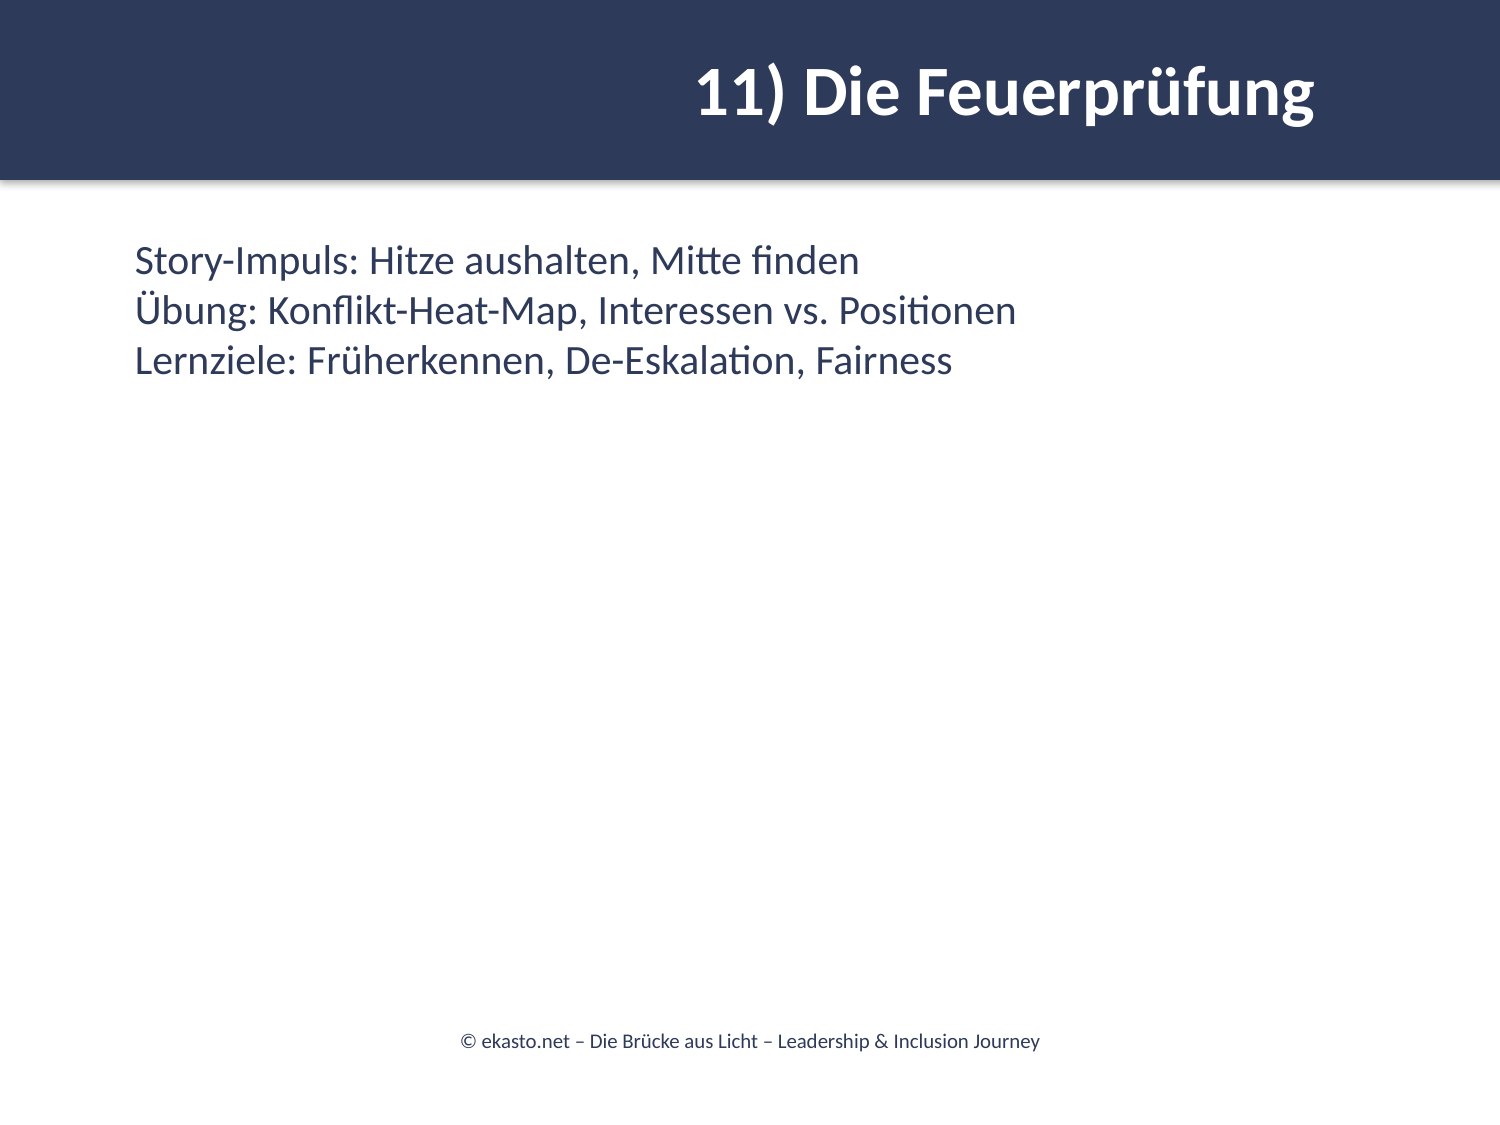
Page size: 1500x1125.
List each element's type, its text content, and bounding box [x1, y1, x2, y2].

text_box © ekasto.net – Die Brücke aus Licht – Leadership & Inclusion Journey [444, 1020, 1056, 1060]
text_box 11) Die Feuerprüfung [679, 37, 1331, 138]
text_box [0, 0, 1500, 181]
text_box Story-Impuls: Hitze aushalten, Mitte finden Übung: Konflikt-Heat-Map, Interessen vs. Positionen Lernziele: Früherkennen, De-Eskalation, Fairness [119, 224, 1500, 390]
